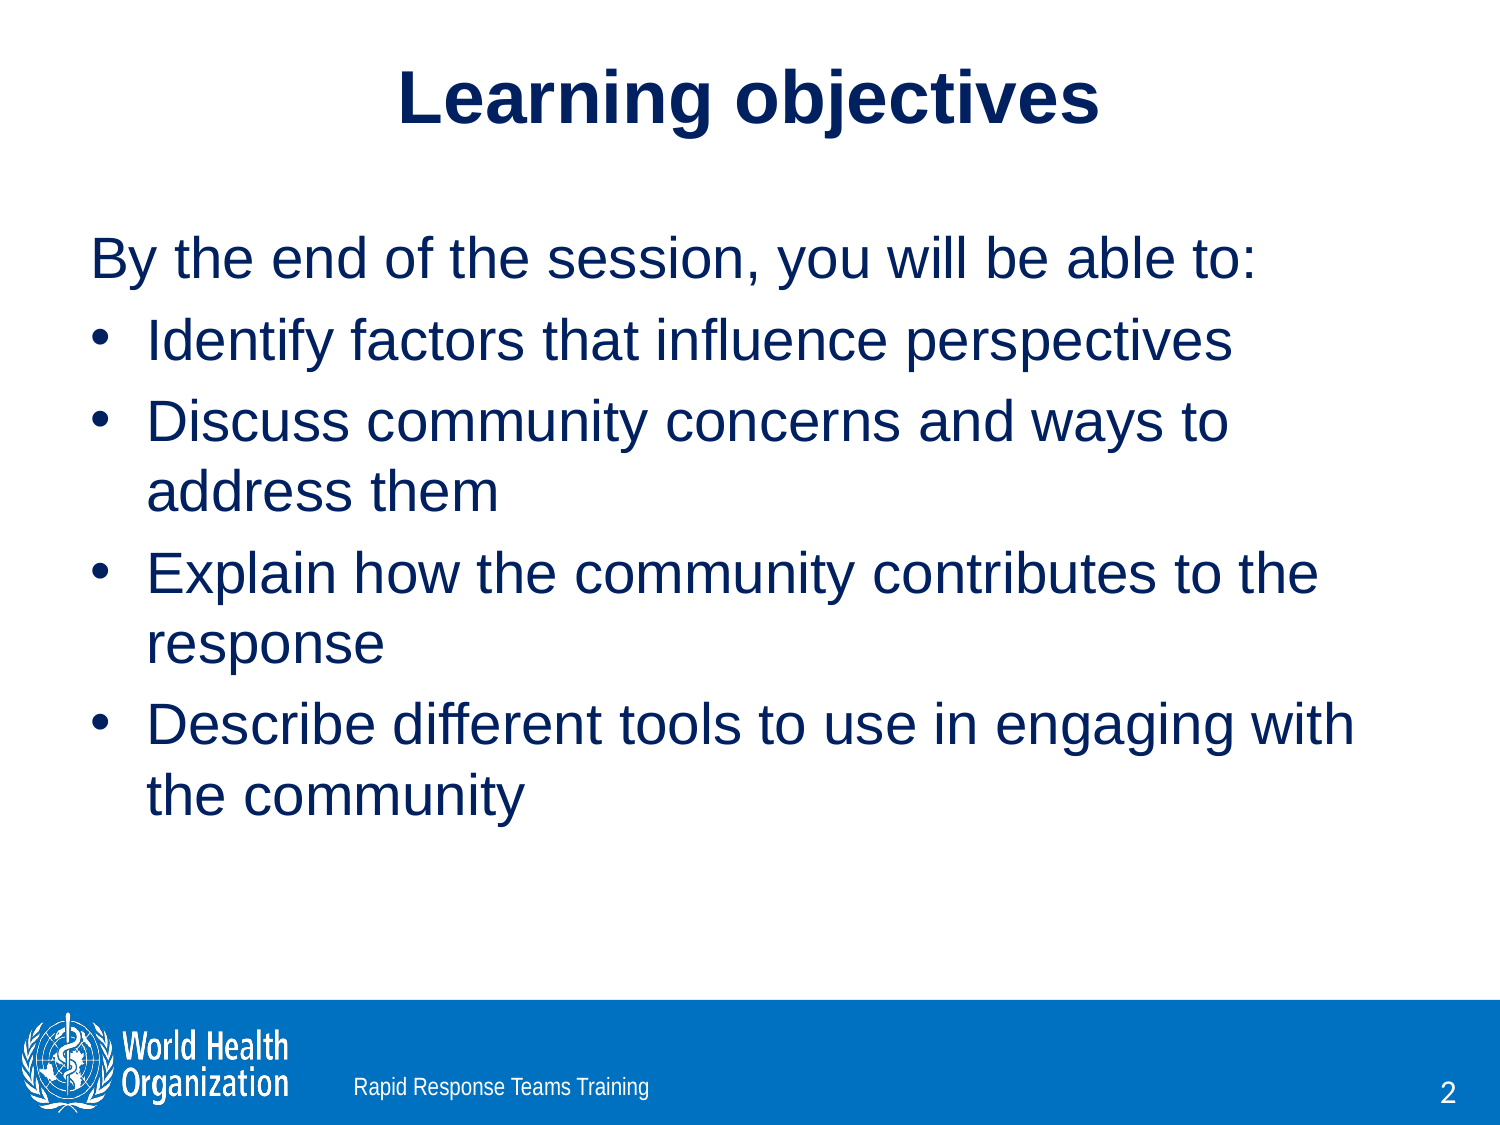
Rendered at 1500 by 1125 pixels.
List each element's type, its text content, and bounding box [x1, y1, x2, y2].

list By the end of the session, you will be able to: Identify factors that influence perspectives Discuss community concerns and ways to address them Explain how the community contributes to the response Describe different tools to use in engaging with the community [75, 212, 1425, 955]
title Learning objectives [75, 0, 1425, 188]
picture [21, 1012, 288, 1113]
